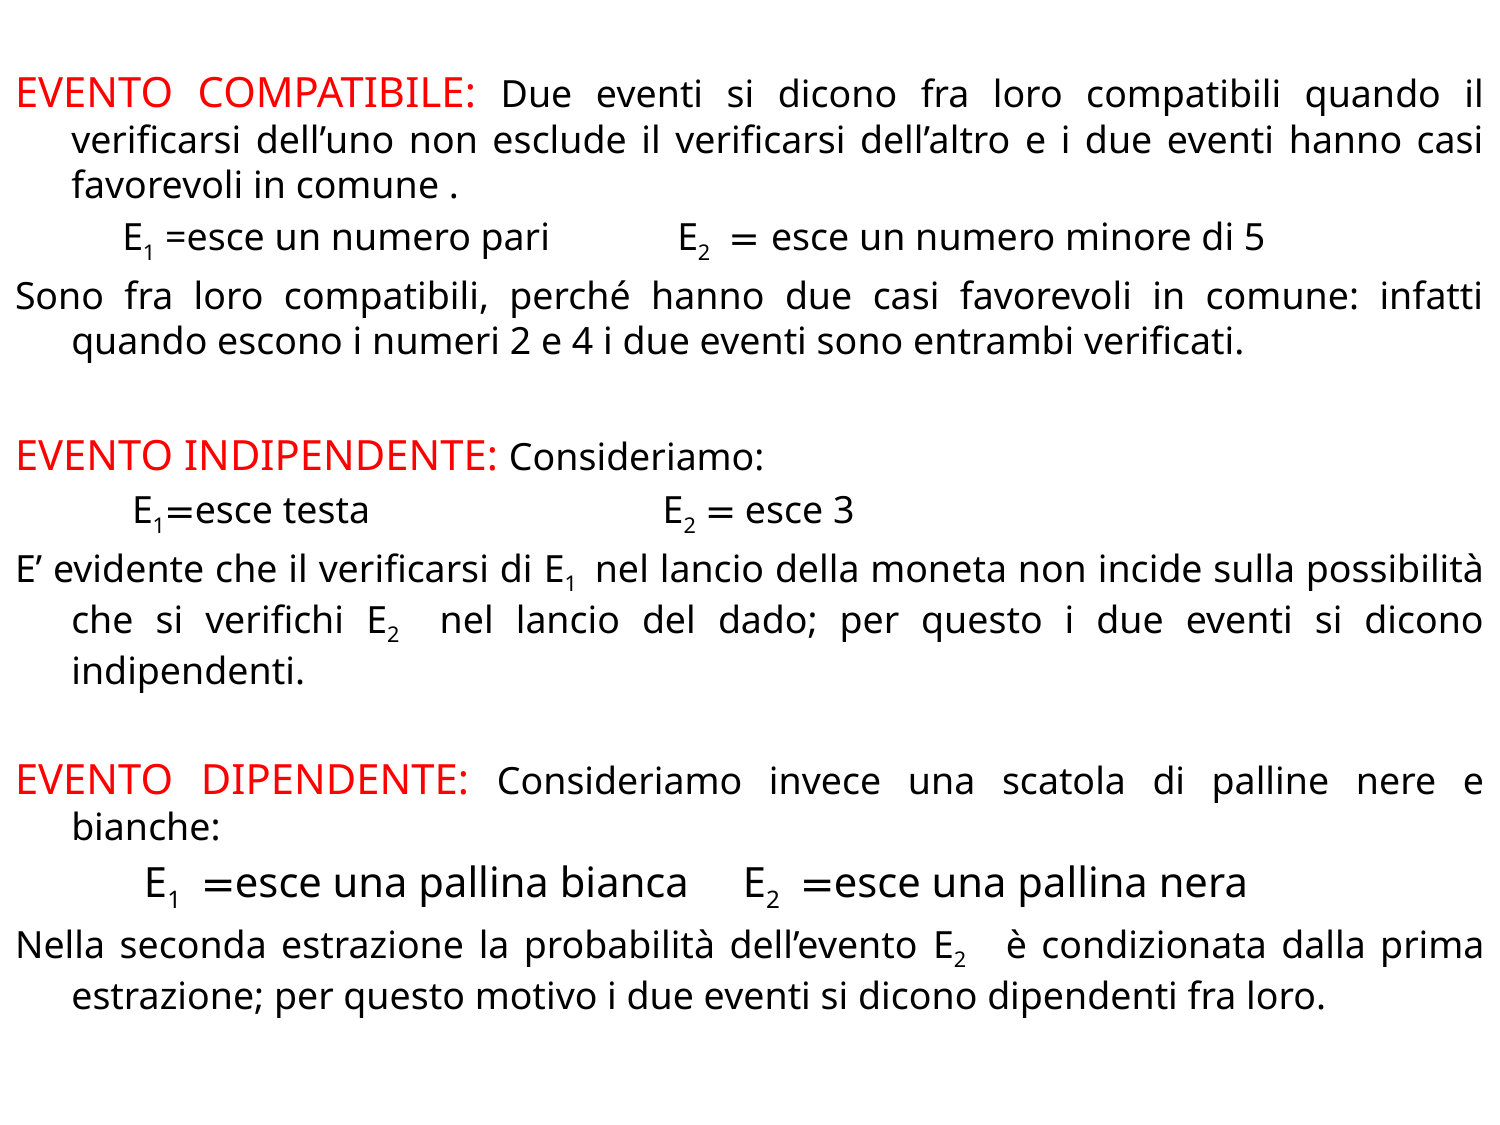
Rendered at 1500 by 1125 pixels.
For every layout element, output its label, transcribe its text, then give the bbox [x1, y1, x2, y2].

list EVENTO COMPATIBILE: Due eventi si dicono fra loro compatibili quando il verificarsi dell’uno non esclude il verificarsi dell’altro e i due eventi hanno casi favorevoli in comune . E1 =esce un numero pari E2 = esce un numero minore di 5 Sono fra loro compatibili, perché hanno due casi favorevoli in comune: infatti quando escono i numeri 2 e 4 i due eventi sono entrambi verificati. EVENTO INDIPENDENTE: Consideriamo: E1=esce testa E2 = esce 3 E’ evidente che il verificarsi di E1 nel lancio della moneta non incide sulla possibilità che si verifichi E2 nel lancio del dado; per questo i due eventi si dicono indipendenti. EVENTO DIPENDENTE: Consideriamo invece una scatola di palline nere e bianche: E1 =esce una pallina bianca E2 =esce una pallina nera Nella seconda estrazione la probabilità dell’evento E2 è condizionata dalla prima estrazione; per questo motivo i due eventi si dicono dipendenti fra loro. [0, 0, 1500, 1125]
